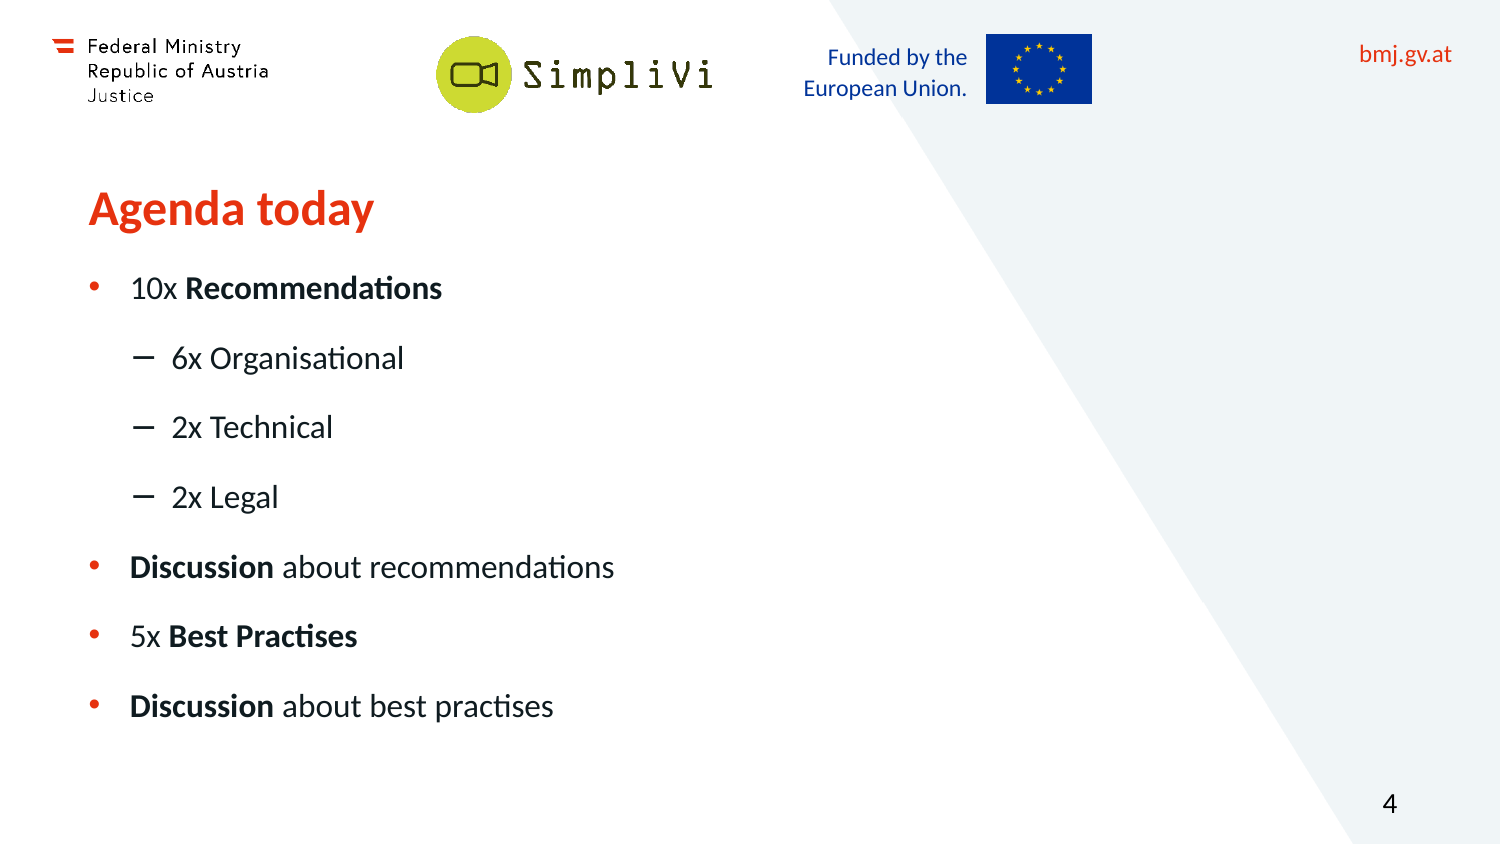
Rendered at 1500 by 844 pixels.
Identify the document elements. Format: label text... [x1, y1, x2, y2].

list 10x Recommendations 6x Organisational 2x Technical 2x Legal Discussion about recommendations 5x Best Practises Discussion about best practises [88, 266, 1398, 756]
title Agenda today [88, 173, 1398, 266]
slide_number 4 [1263, 785, 1398, 819]
picture [0, 0, 1500, 844]
